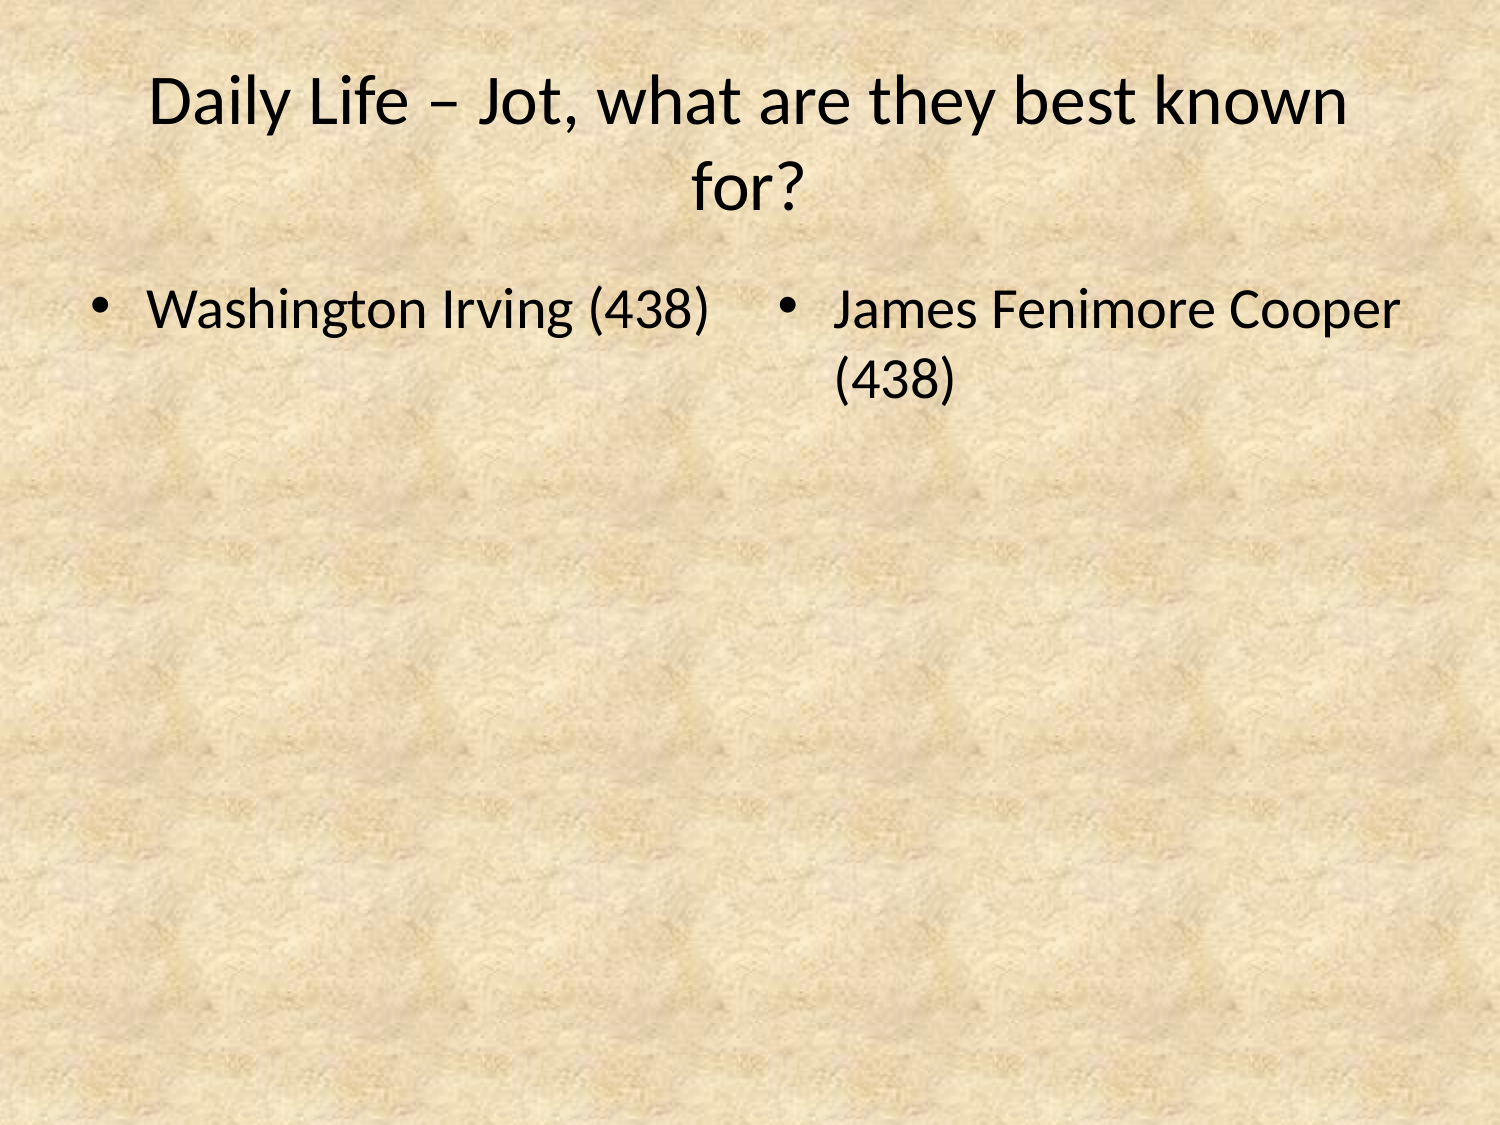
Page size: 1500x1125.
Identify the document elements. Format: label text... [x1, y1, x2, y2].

list Washington Irving (438) [75, 262, 738, 1005]
list James Fenimore Cooper (438) [762, 262, 1425, 1005]
title Daily Life – Jot, what are they best known for? [75, 45, 1425, 233]
picture [0, 0, 1500, 1125]
